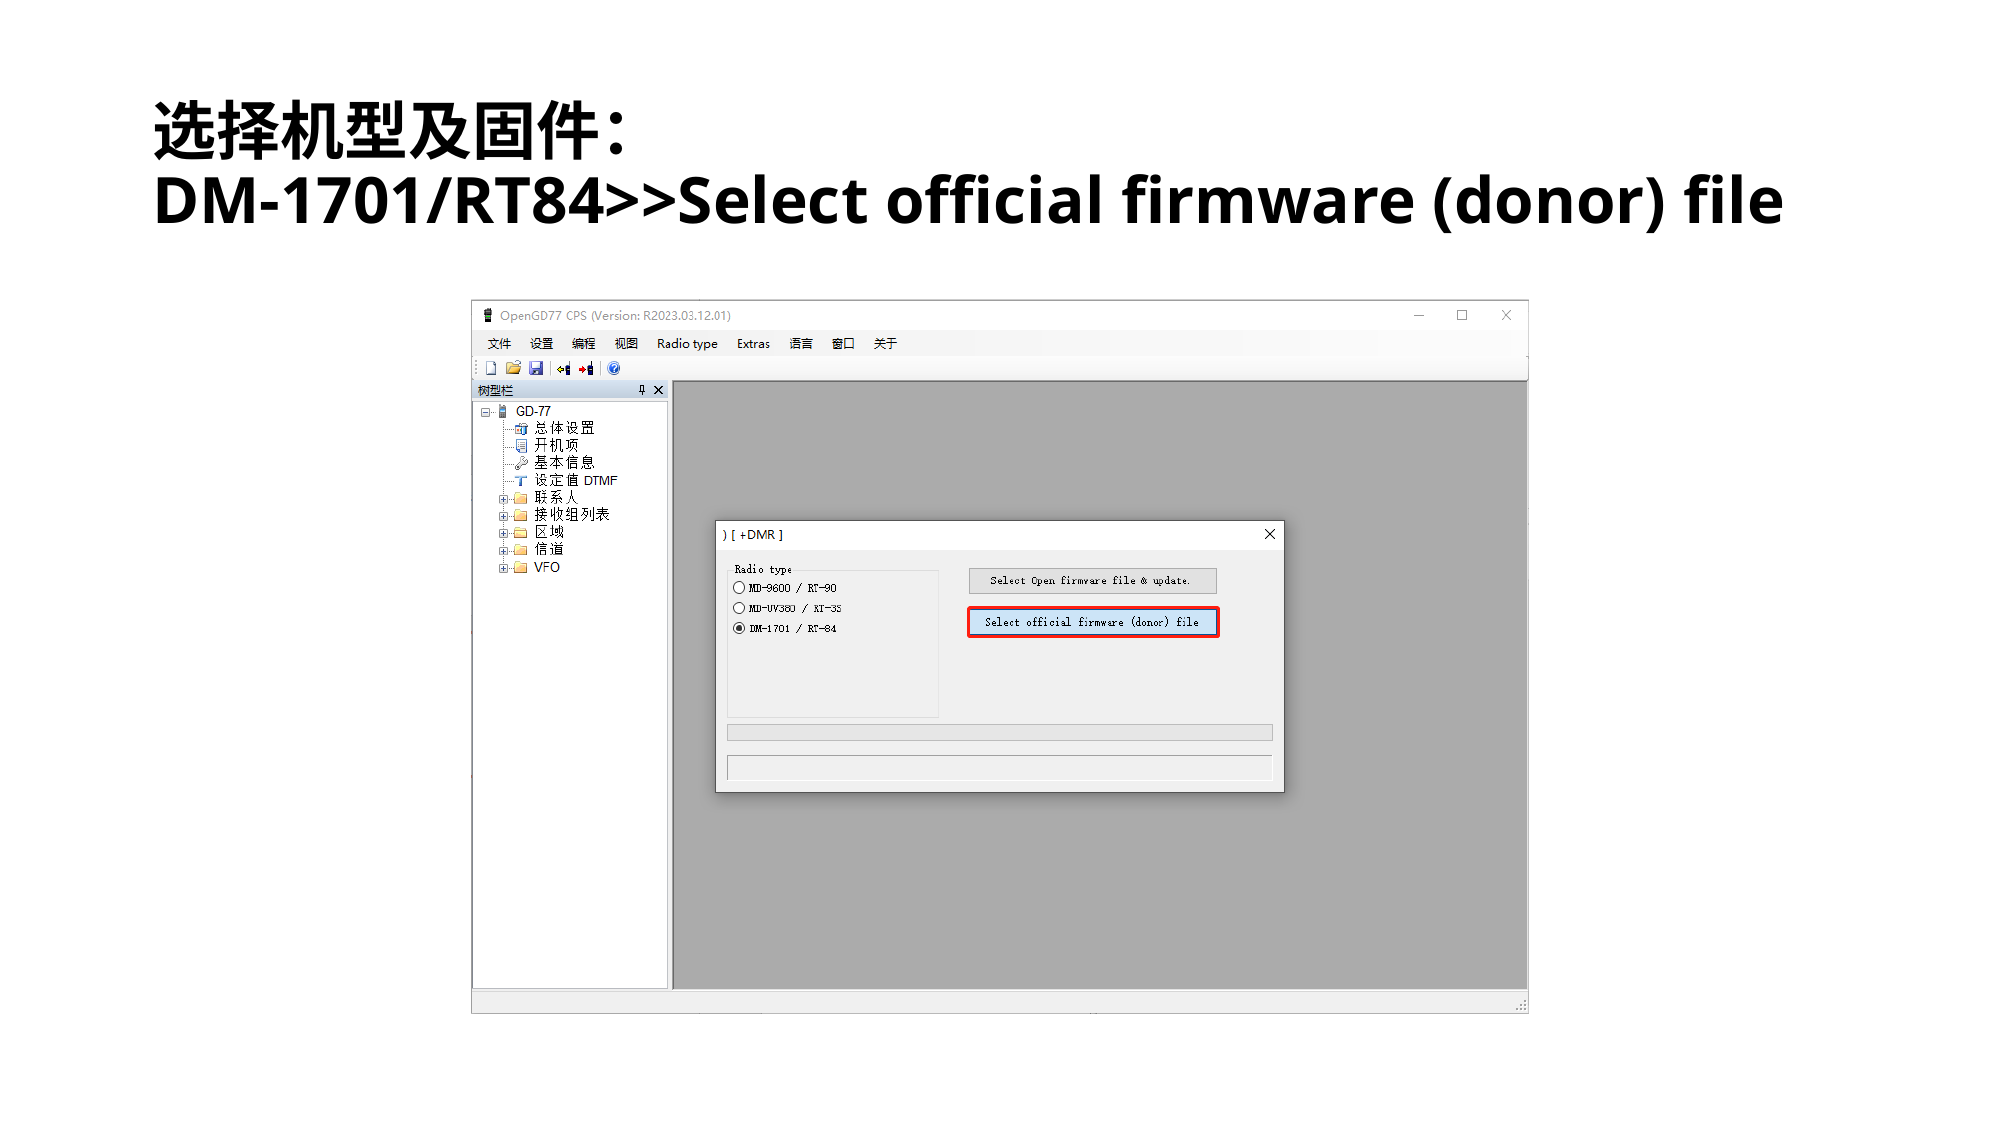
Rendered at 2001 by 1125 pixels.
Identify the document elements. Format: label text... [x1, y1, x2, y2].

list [471, 299, 1529, 1014]
title 选择机型及固件： DM-1701/RT84>>Select official firmware (donor) file [137, 59, 1863, 278]
